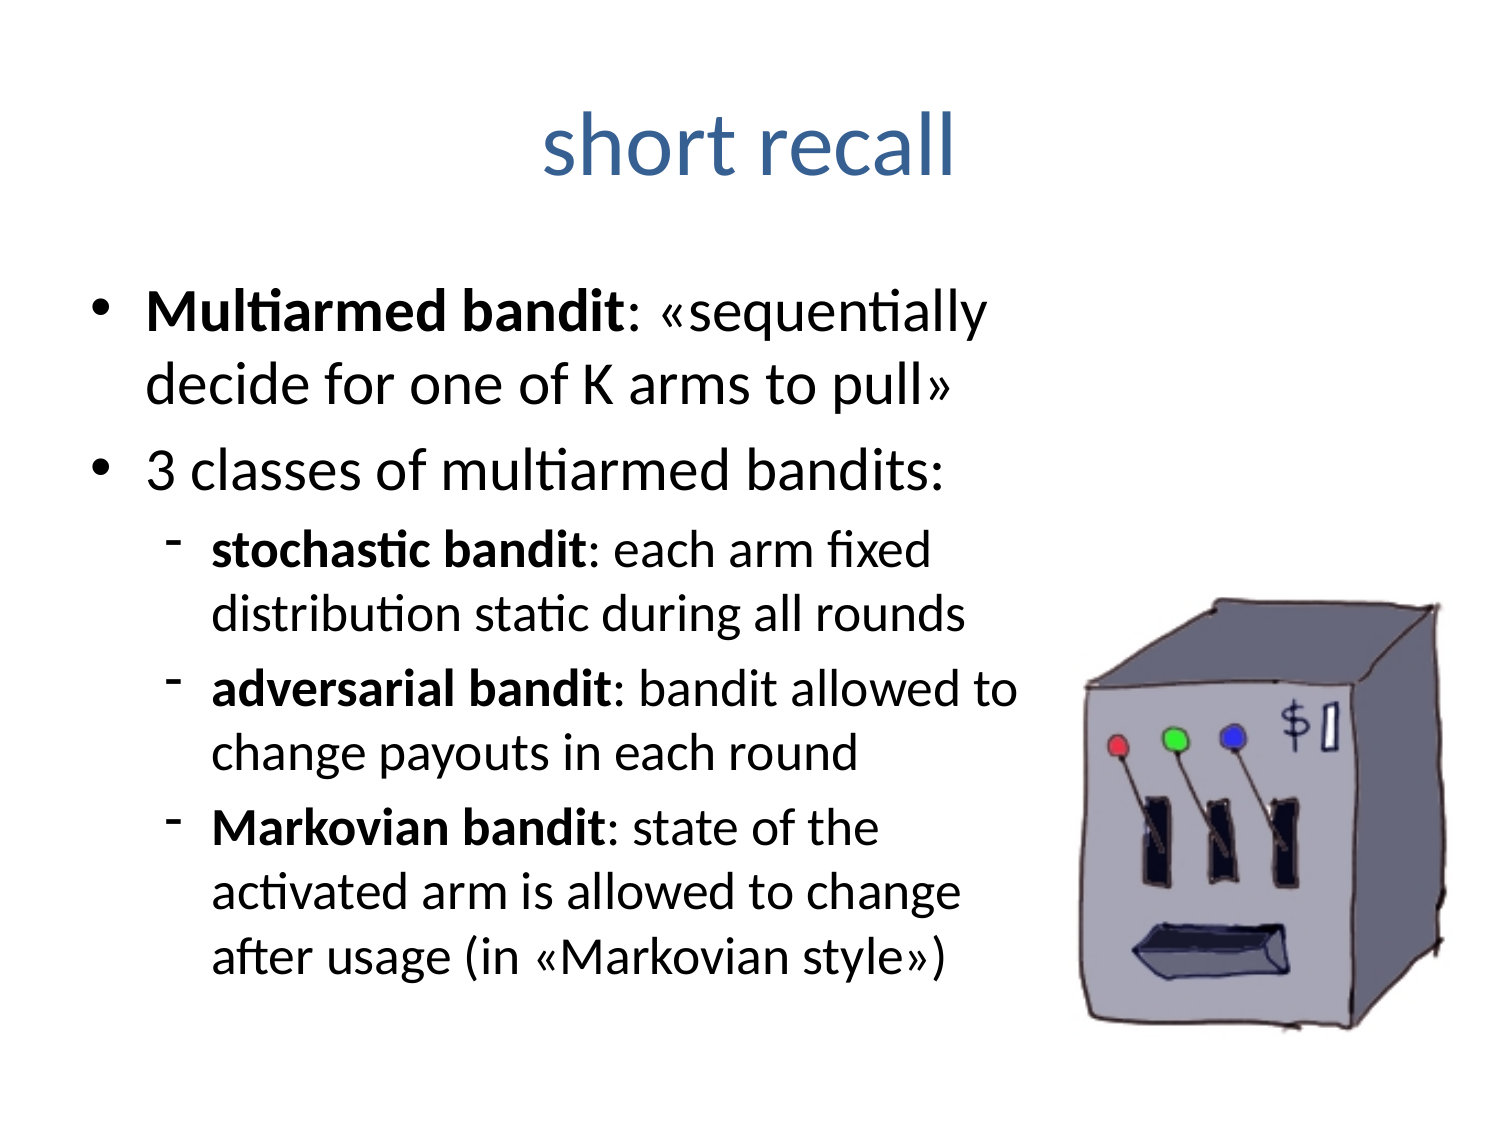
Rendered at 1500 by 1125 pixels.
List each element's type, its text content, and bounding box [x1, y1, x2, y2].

list Multiarmed bandit: «sequentially decide for one of K arms to pull» 3 classes of multiarmed bandits: stochastic bandit: each arm fixed distribution static during all rounds adversarial bandit: bandit allowed to change payouts in each round Markovian bandit: state of the activated arm is allowed to change after usage (in «Markovian style») [75, 262, 1081, 1005]
title short recall [75, 45, 1425, 233]
picture [1068, 597, 1452, 1039]
